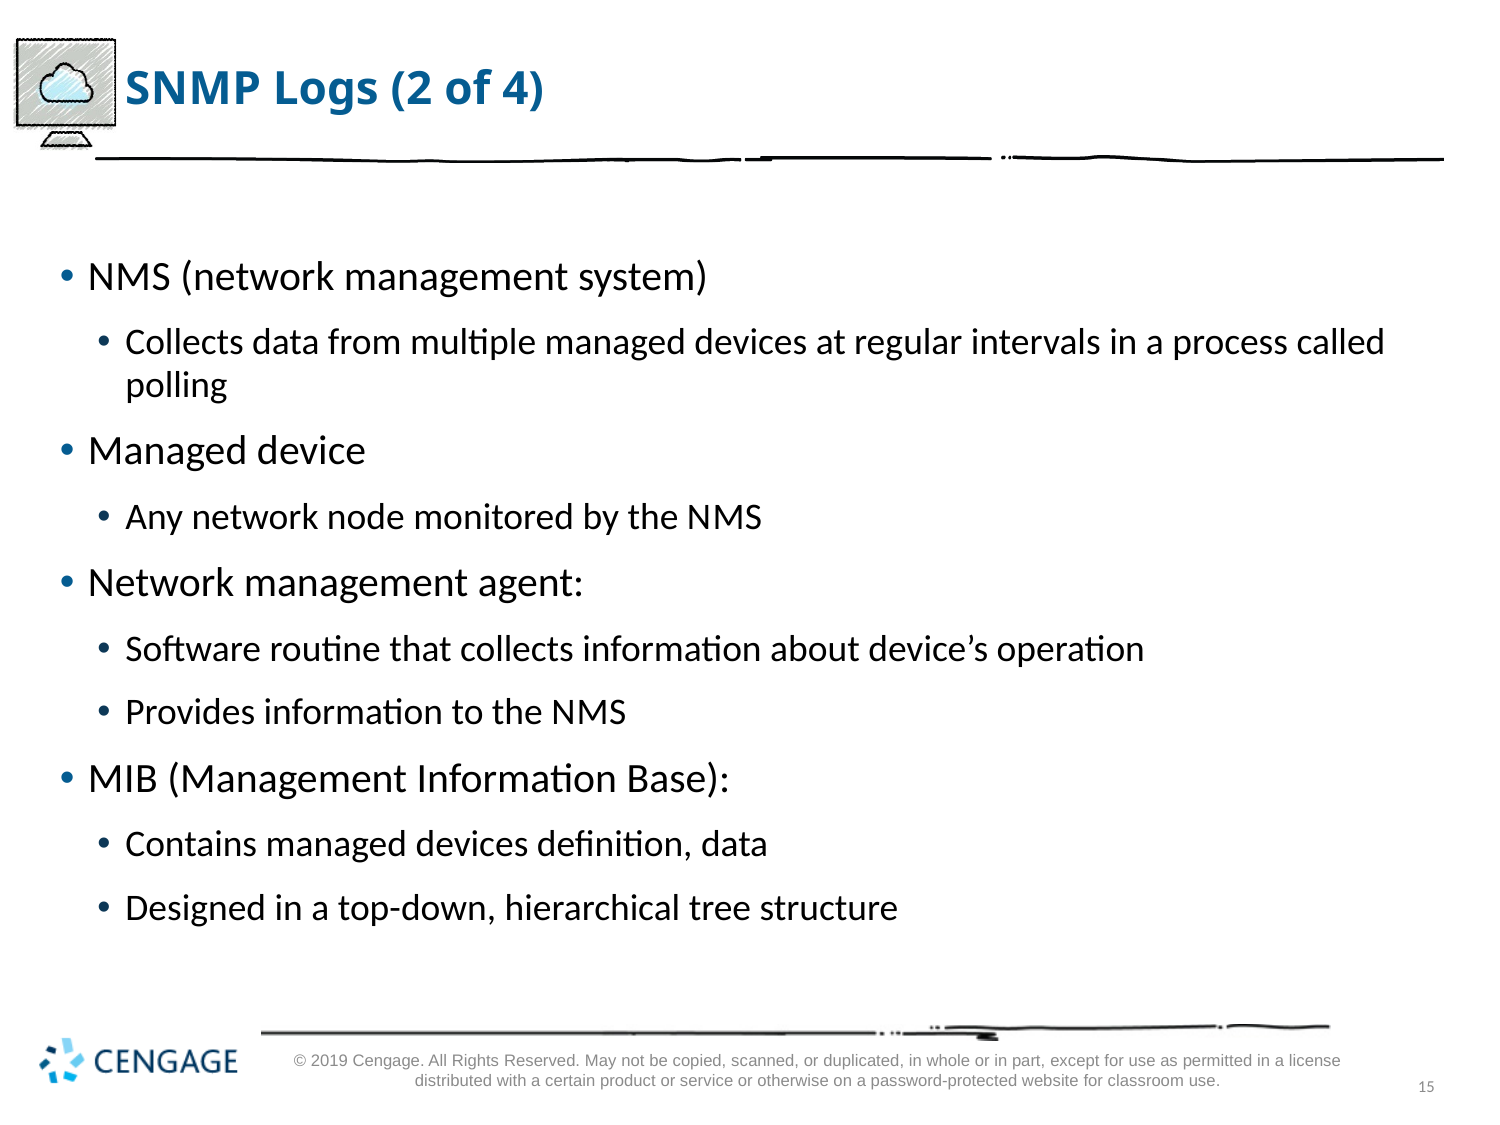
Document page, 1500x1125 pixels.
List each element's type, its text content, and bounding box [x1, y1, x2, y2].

footer © 2019 Cengage. All Rights Reserved. May not be copied, scanned, or duplicated, in whole or in part, except for use as permitted in a license distributed with a certain product or service or otherwise on a password-protected website for classroom use. [262, 1050, 1375, 1091]
picture [261, 1024, 1331, 1041]
picture [95, 155, 1444, 163]
title S N M P Logs (2 of 4) [125, 66, 1442, 116]
picture [13, 36, 117, 151]
picture [19, 1024, 250, 1096]
list N M S (network management system) Collects data from multiple managed devices at regular intervals in a process called polling Managed device Any network node monitored by the N M S Network management agent: Software routine that collects information about device’s operation Provides information to the N M S M I B (Management Information Base): Contains managed devices definition, data Designed in a top-down, hierarchical tree structure [59, 252, 1441, 936]
